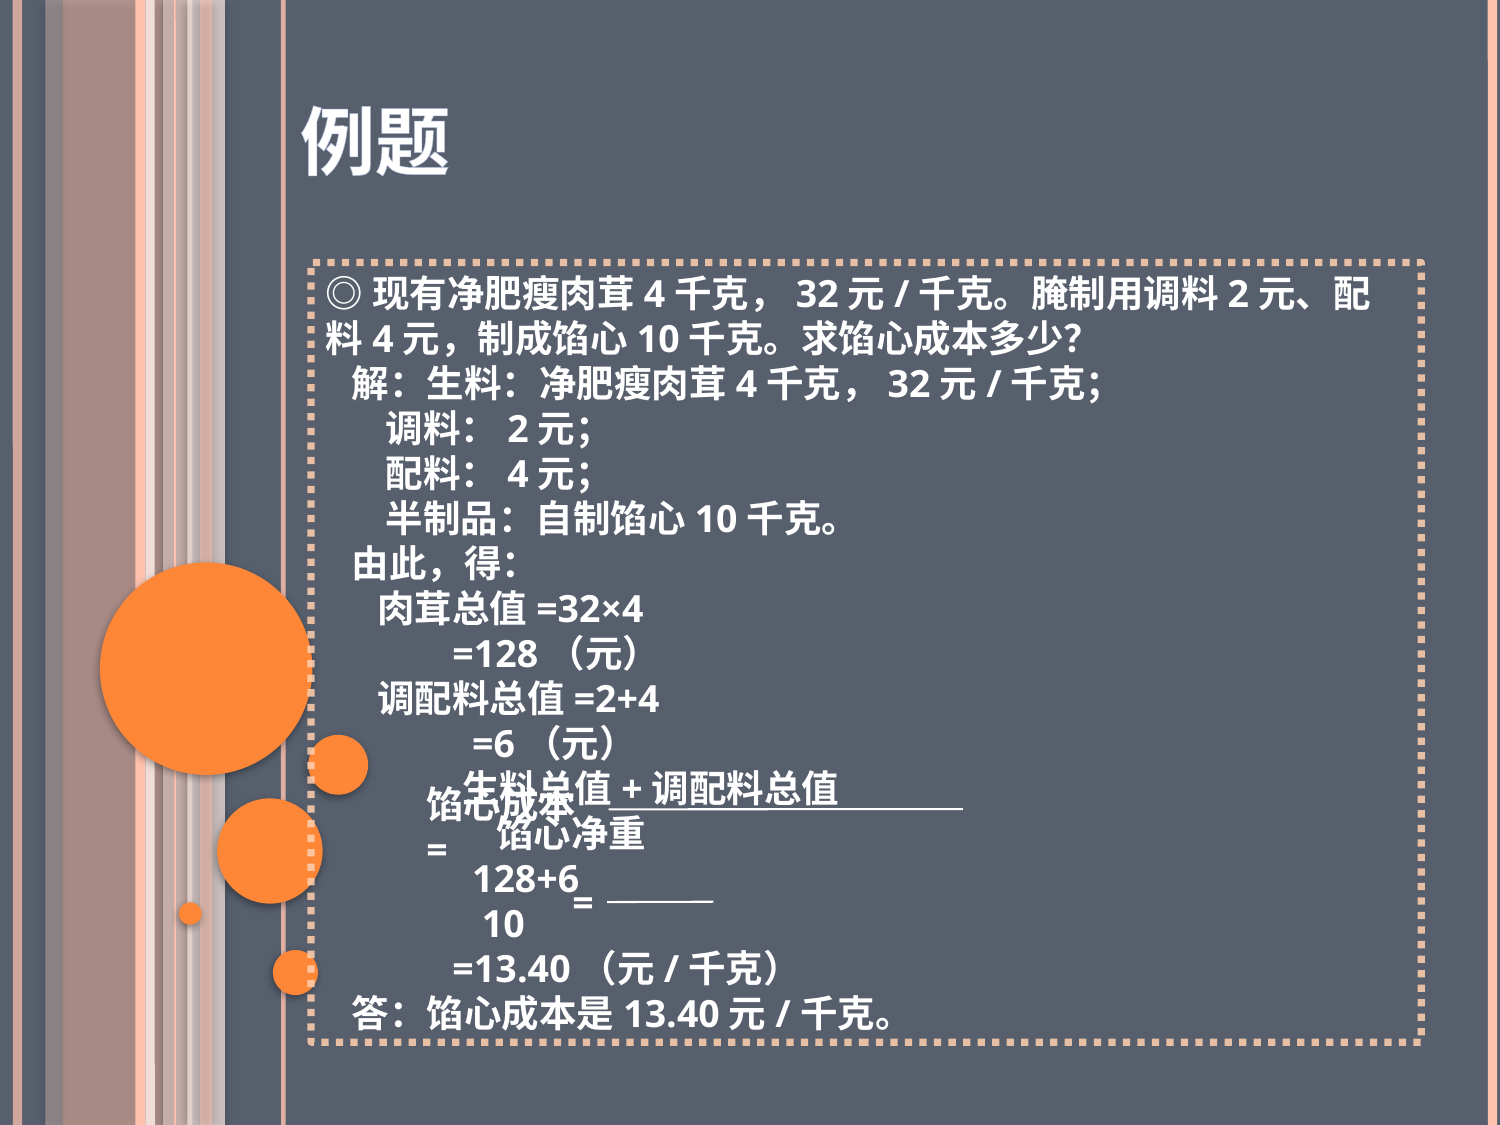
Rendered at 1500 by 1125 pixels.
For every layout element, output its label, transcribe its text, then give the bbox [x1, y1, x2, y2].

text_box = [326, 871, 609, 932]
text_box 例题 [284, 86, 466, 192]
text_box ◎现有净肥瘦肉茸4千克，32元/千克。腌制用调料2元、配料4元，制成馅心10千克。求馅心成本多少？ 解：生料：净肥瘦肉茸4千克，32元/千克； 调料：2元； 配料：4元； 半制品：自制馅心10千克。 由此，得： 肉茸总值=32×4 =128（元） 调配料总值=2+4 =6（元） 生料总值+调配料总值 馅心净重 128+6 10 =13.40（元/千克） 答：馅心成本是13.40元/千克。 [311, 262, 1422, 1043]
text_box 馅心成本= [411, 774, 621, 879]
